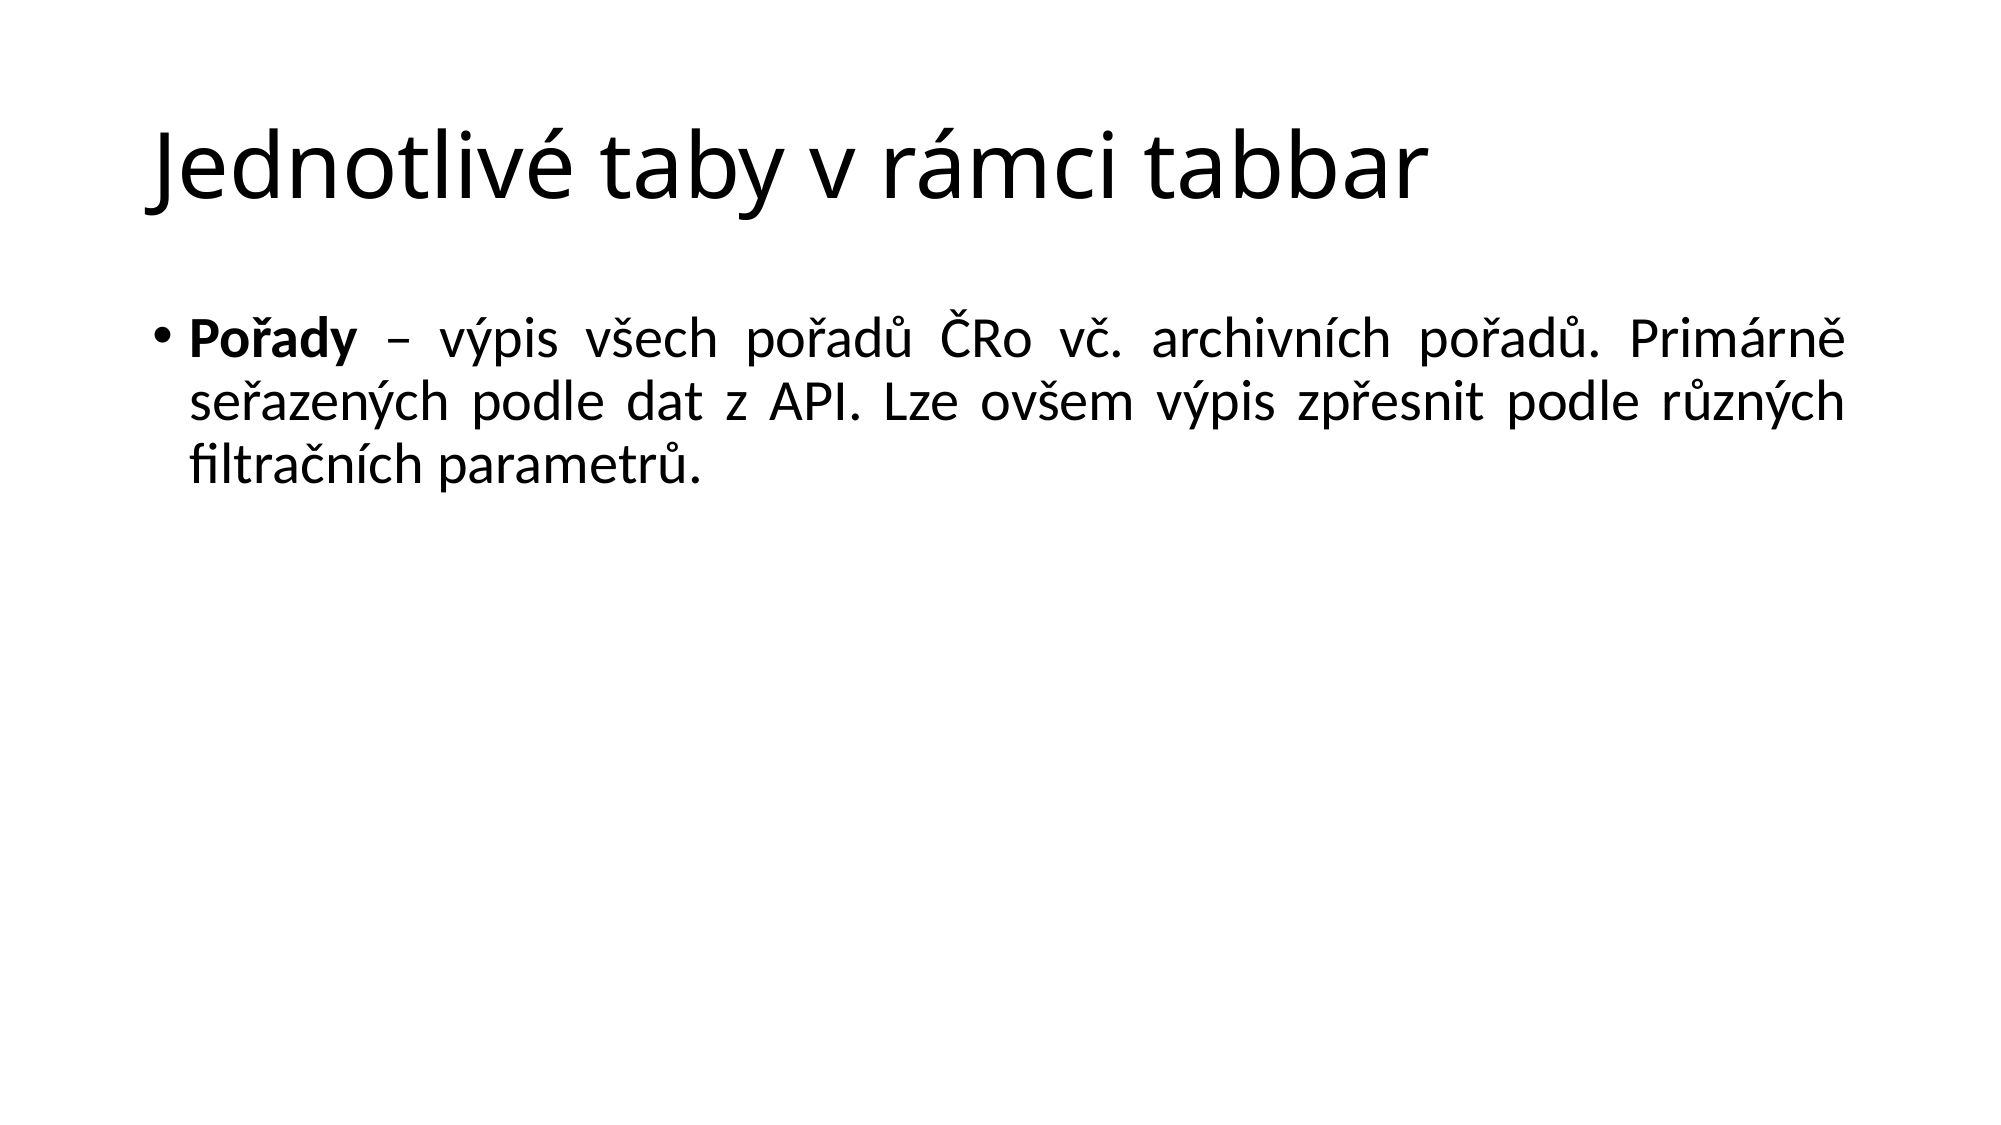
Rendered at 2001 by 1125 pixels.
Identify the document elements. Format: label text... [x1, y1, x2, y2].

title Jednotlivé taby v rámci tabbar [137, 59, 1863, 278]
list Pořady – výpis všech pořadů ČRo vč. archivních pořadů. Primárně seřazených podle dat z API. Lze ovšem výpis zpřesnit podle různých filtračních parametrů. [137, 299, 1863, 1014]
